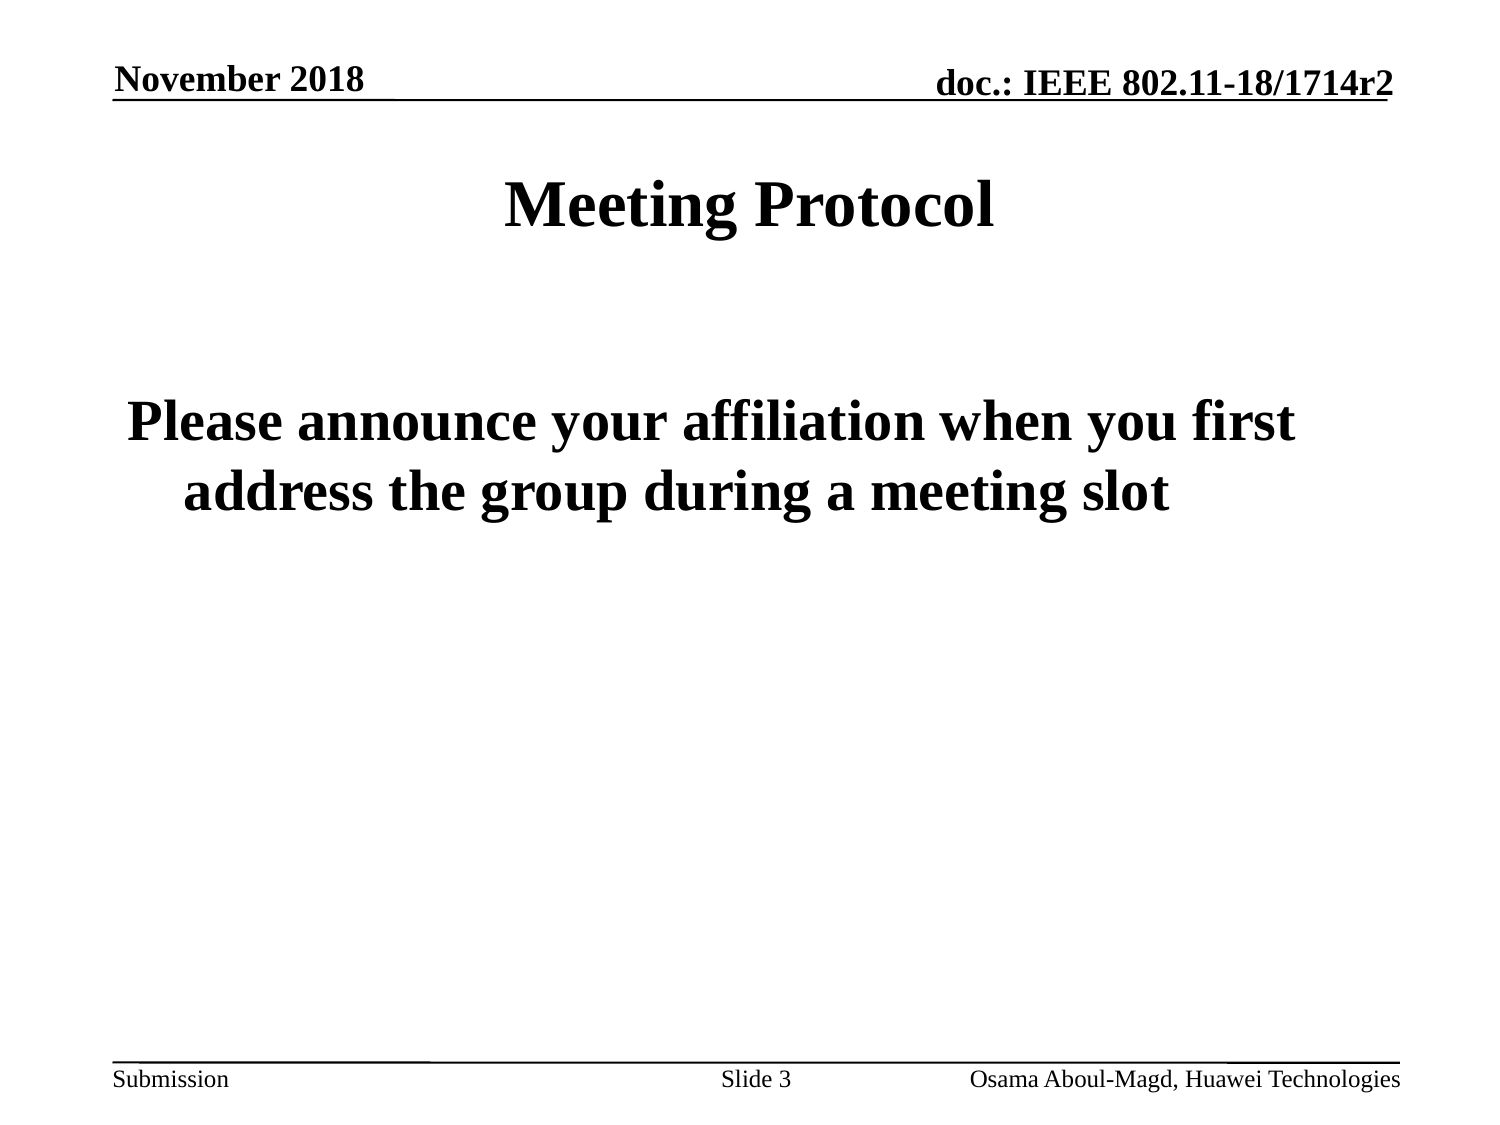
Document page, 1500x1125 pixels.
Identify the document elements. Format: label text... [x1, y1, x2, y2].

title Meeting Protocol [112, 112, 1388, 288]
footer Osama Aboul-Magd, Huawei Technologies [878, 1061, 1402, 1093]
slide_number Slide 3 [712, 1061, 800, 1123]
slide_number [114, 54, 423, 100]
list Please announce your affiliation when you first address the group during a meeting slot [112, 374, 1388, 513]
